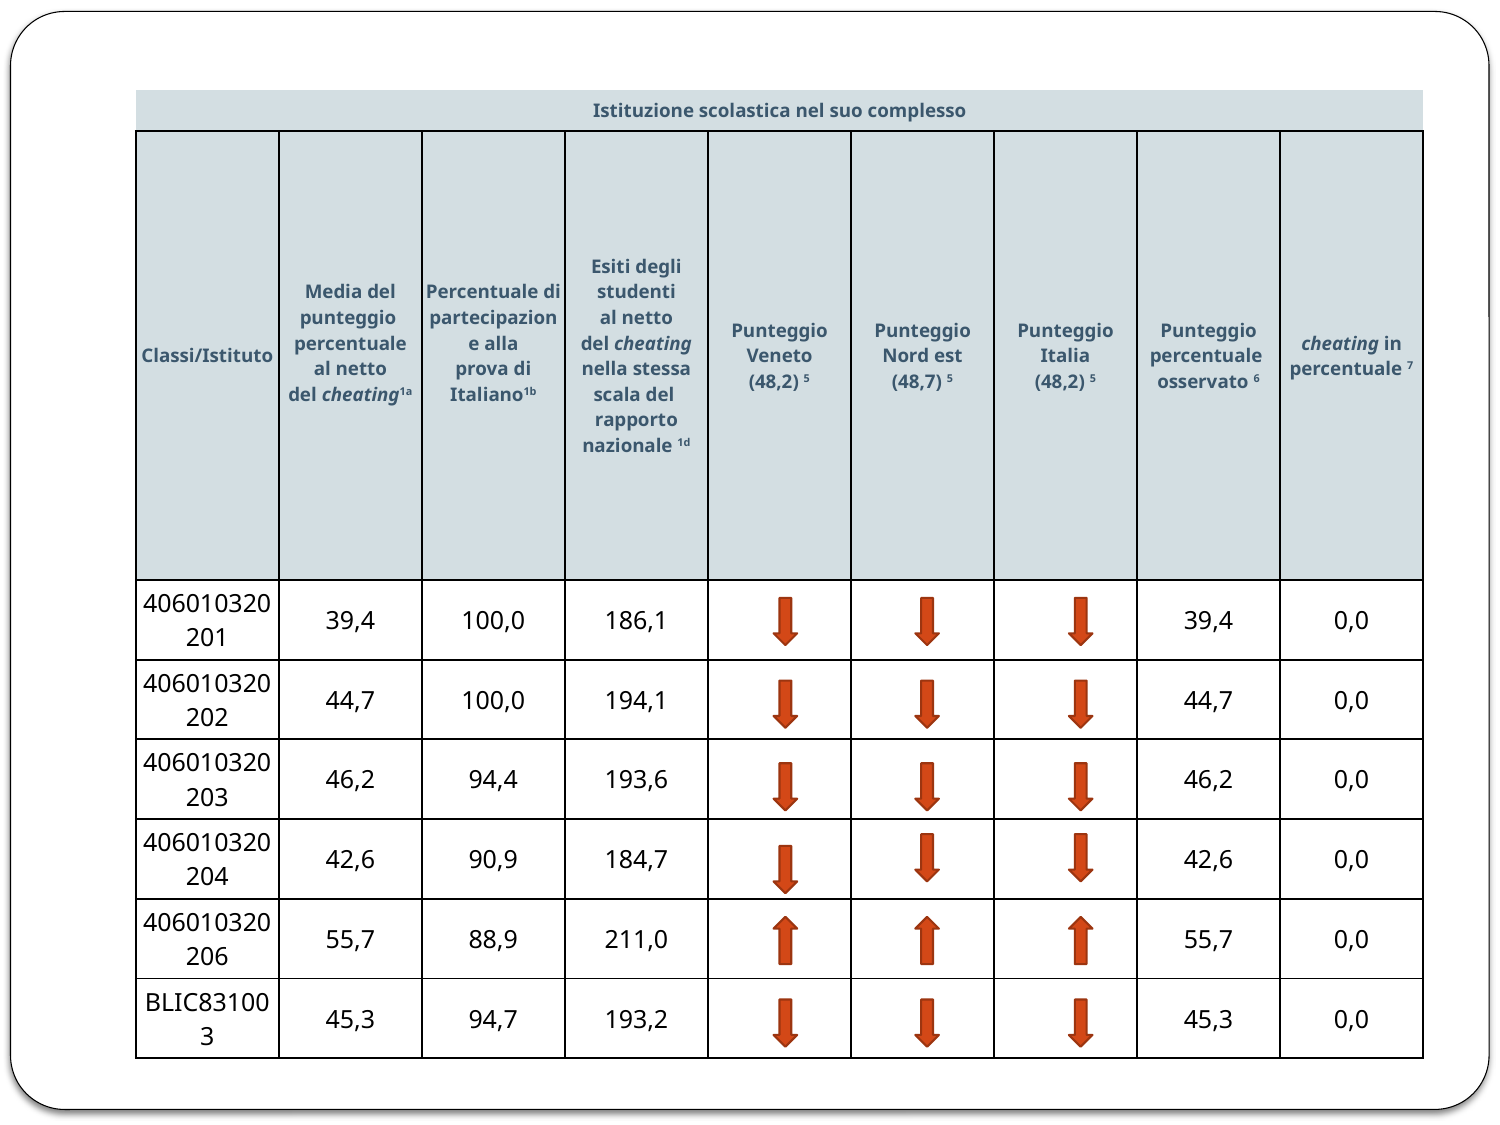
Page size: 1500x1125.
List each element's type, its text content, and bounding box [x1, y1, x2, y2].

table_cell 94,4 [423, 740, 564, 818]
table_cell 184,7 [566, 820, 707, 898]
table_cell [995, 581, 1136, 659]
text_box [772, 596, 799, 646]
table_cell [709, 661, 850, 738]
table_cell [709, 581, 850, 659]
table_cell 55,7 [280, 900, 421, 978]
text_box [914, 762, 940, 812]
text_box [772, 844, 799, 894]
table_cell 194,1 [566, 661, 707, 738]
text_box [914, 998, 940, 1048]
table_cell 88,9 [423, 900, 564, 978]
table_cell [852, 661, 993, 738]
table_cell 406010320202 [137, 661, 278, 738]
table_cell 0,0 [1281, 740, 1422, 818]
table_cell 46,2 [1138, 740, 1279, 818]
table_cell Media del punteggio percentuale al netto del cheating1a [280, 132, 421, 579]
table_cell Punteggio Nord est (48,7) 5 [852, 132, 993, 579]
text_box [914, 679, 940, 729]
text_box [914, 596, 940, 646]
table_cell 94,7 [423, 979, 564, 1057]
text_box [914, 916, 940, 966]
table_cell 0,0 [1281, 820, 1422, 898]
table_cell 0,0 [1281, 900, 1422, 978]
table_cell [709, 900, 850, 978]
table_cell 193,6 [566, 740, 707, 818]
table_cell 45,3 [1138, 979, 1279, 1057]
text_box [914, 833, 940, 883]
table_cell 100,0 [423, 581, 564, 659]
table_cell Punteggio percentuale osservato 6 [1138, 132, 1279, 579]
table_cell [852, 820, 993, 898]
table_cell 406010320203 [137, 740, 278, 818]
table_cell 90,9 [423, 820, 564, 898]
table_cell [995, 820, 1136, 898]
table_cell 406010320206 [137, 900, 278, 978]
text_box [1067, 596, 1094, 646]
text_box [1067, 916, 1094, 966]
table_cell 406010320204 [137, 820, 278, 898]
table_cell cheating in percentuale 7 [1281, 132, 1422, 579]
table_cell [852, 979, 993, 1057]
table_cell 55,7 [1138, 900, 1279, 978]
table_cell 39,4 [1138, 581, 1279, 659]
table_cell 46,2 [280, 740, 421, 818]
table_cell 45,3 [280, 979, 421, 1057]
table_cell 44,7 [1138, 661, 1279, 738]
table_cell 186,1 [566, 581, 707, 659]
table_cell Esiti degli studenti al netto del cheating nella stessa scala del rapporto nazionale 1d [566, 132, 707, 579]
table_cell 0,0 [1281, 581, 1422, 659]
table_cell 211,0 [566, 900, 707, 978]
table_cell [709, 979, 850, 1057]
text_box [1067, 679, 1094, 729]
text_box [1067, 833, 1094, 883]
text_box [772, 762, 799, 812]
text_box [1067, 762, 1094, 812]
table_cell 406010320201 [137, 581, 278, 659]
table_cell 100,0 [423, 661, 564, 738]
text_box [1067, 998, 1094, 1048]
table_cell [852, 740, 993, 818]
table_cell [995, 661, 1136, 738]
table_cell Classi/Istituto [137, 132, 278, 579]
table_cell 42,6 [1138, 820, 1279, 898]
text_box [772, 998, 799, 1048]
table_cell [709, 740, 850, 818]
table_cell 193,2 [566, 979, 707, 1057]
table_cell BLIC831003 [137, 979, 278, 1057]
table_header Istituzione scolastica nel suo complesso [136, 90, 1423, 130]
table_cell [709, 820, 850, 898]
table_cell [995, 900, 1136, 978]
table_cell 44,7 [280, 661, 421, 738]
table_cell 39,4 [280, 581, 421, 659]
table_cell Punteggio Veneto (48,2) 5 [709, 132, 850, 579]
table_cell Punteggio Italia (48,2) 5 [995, 132, 1136, 579]
table_cell 0,0 [1281, 979, 1422, 1057]
table_cell Percentuale di partecipazione alla prova di Italiano1b [423, 132, 564, 579]
table_cell [995, 979, 1136, 1057]
text_box [772, 679, 799, 729]
table_cell [852, 900, 993, 978]
table_cell [995, 740, 1136, 818]
text_box [0, 0, 50, 50]
table_cell 42,6 [280, 820, 421, 898]
table_cell [852, 581, 993, 659]
text_box [772, 916, 799, 966]
table_cell 0,0 [1281, 661, 1422, 738]
